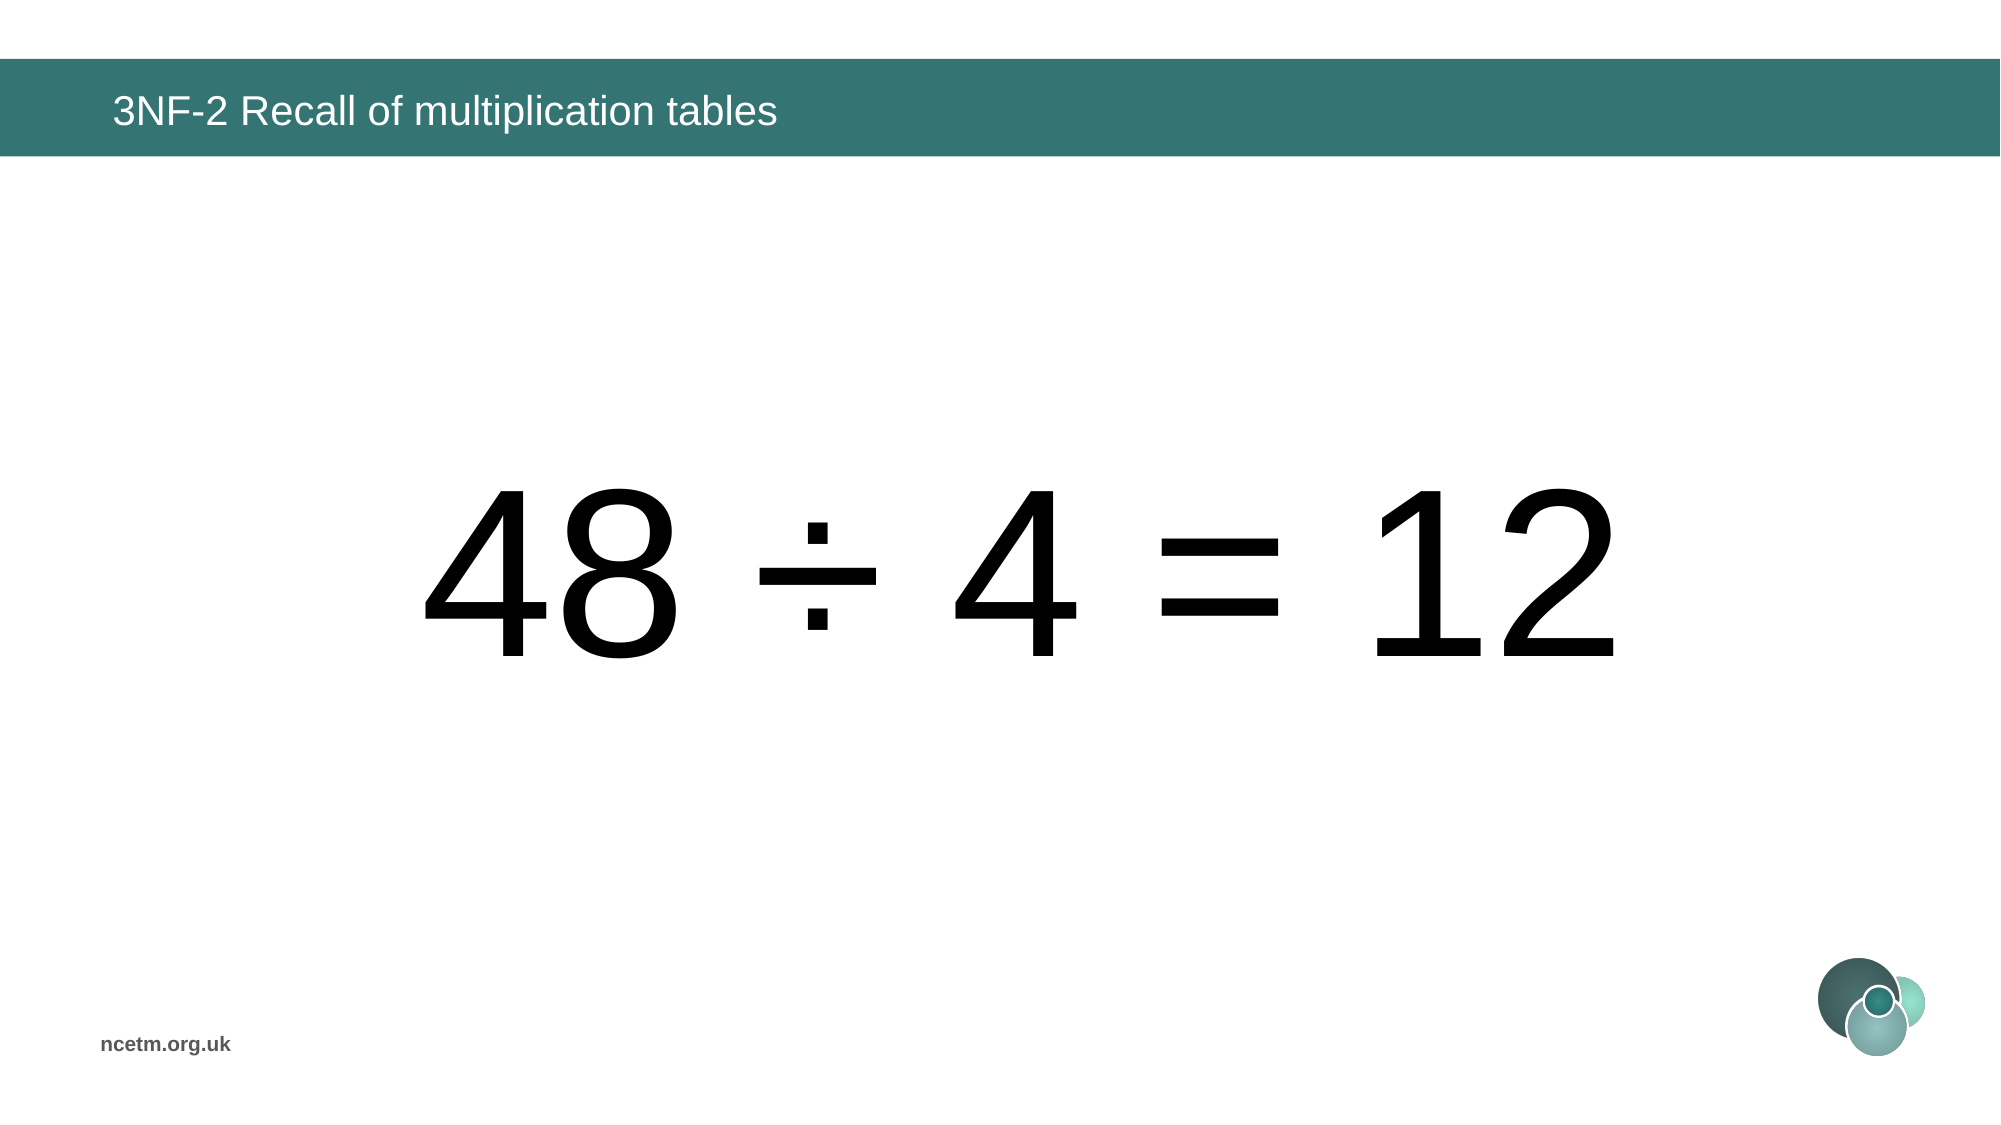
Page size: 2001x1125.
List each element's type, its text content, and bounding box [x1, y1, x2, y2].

picture [1818, 958, 1925, 1056]
title 3NF-2 Recall of multiplication tables [97, 76, 1945, 147]
text_box 12 [1344, 409, 1642, 712]
text_box 48 ÷ 4 = [405, 409, 1344, 712]
